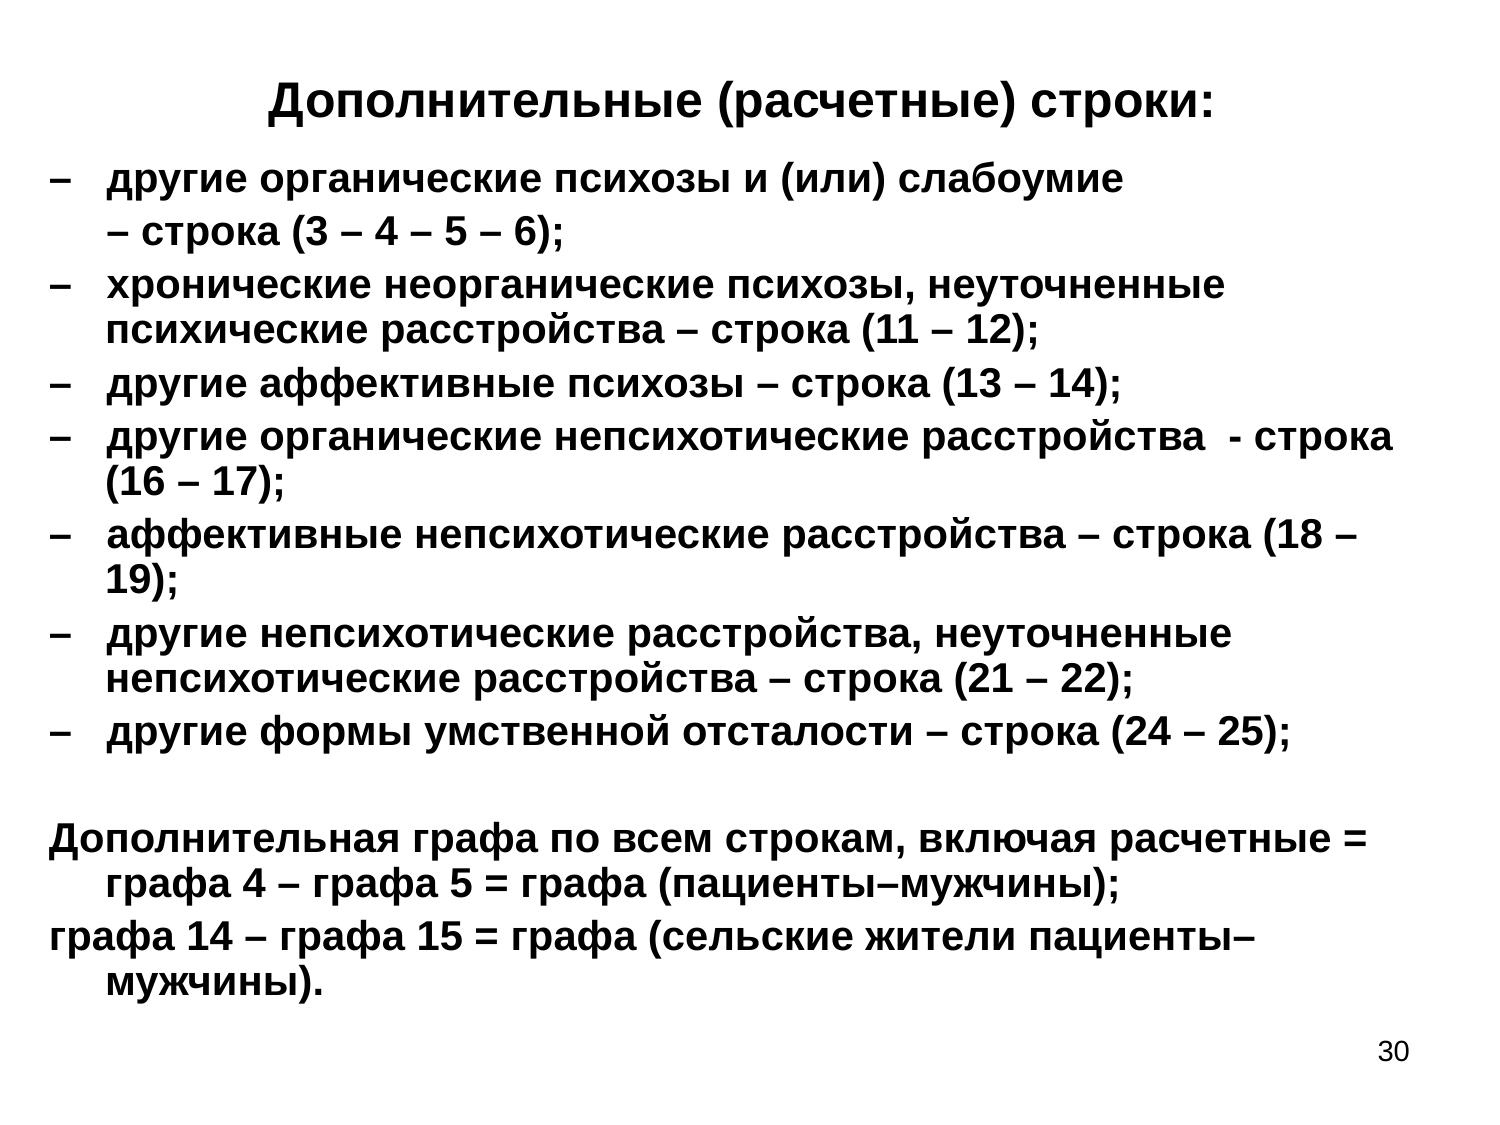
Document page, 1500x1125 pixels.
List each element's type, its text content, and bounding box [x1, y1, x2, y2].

list – другие органические психозы и (или) слабоумие – строка (3 – 4 – 5 – 6); – хронические неорганические психозы, неуточненные психические расстройства – строка (11 – 12); – другие аффективные психозы – строка (13 – 14); – другие органические непсихотические расстройства - строка (16 – 17); – аффективные непсихотические расстройства – строка (18 – 19); – другие непсихотические расстройства, неуточненные непсихотические расстройства – строка (21 – 22); – другие формы умственной отсталости – строка (24 – 25); Дополнительная графа по всем строкам, включая расчетные = графа 4 – графа 5 = графа (пациенты–мужчины); графа 14 – графа 15 = графа (сельские жители пациенты–мужчины). [33, 148, 1459, 1036]
slide_number 30 [1074, 1024, 1425, 1103]
title Дополнительные (расчетные) строки: [74, 44, 1426, 148]
